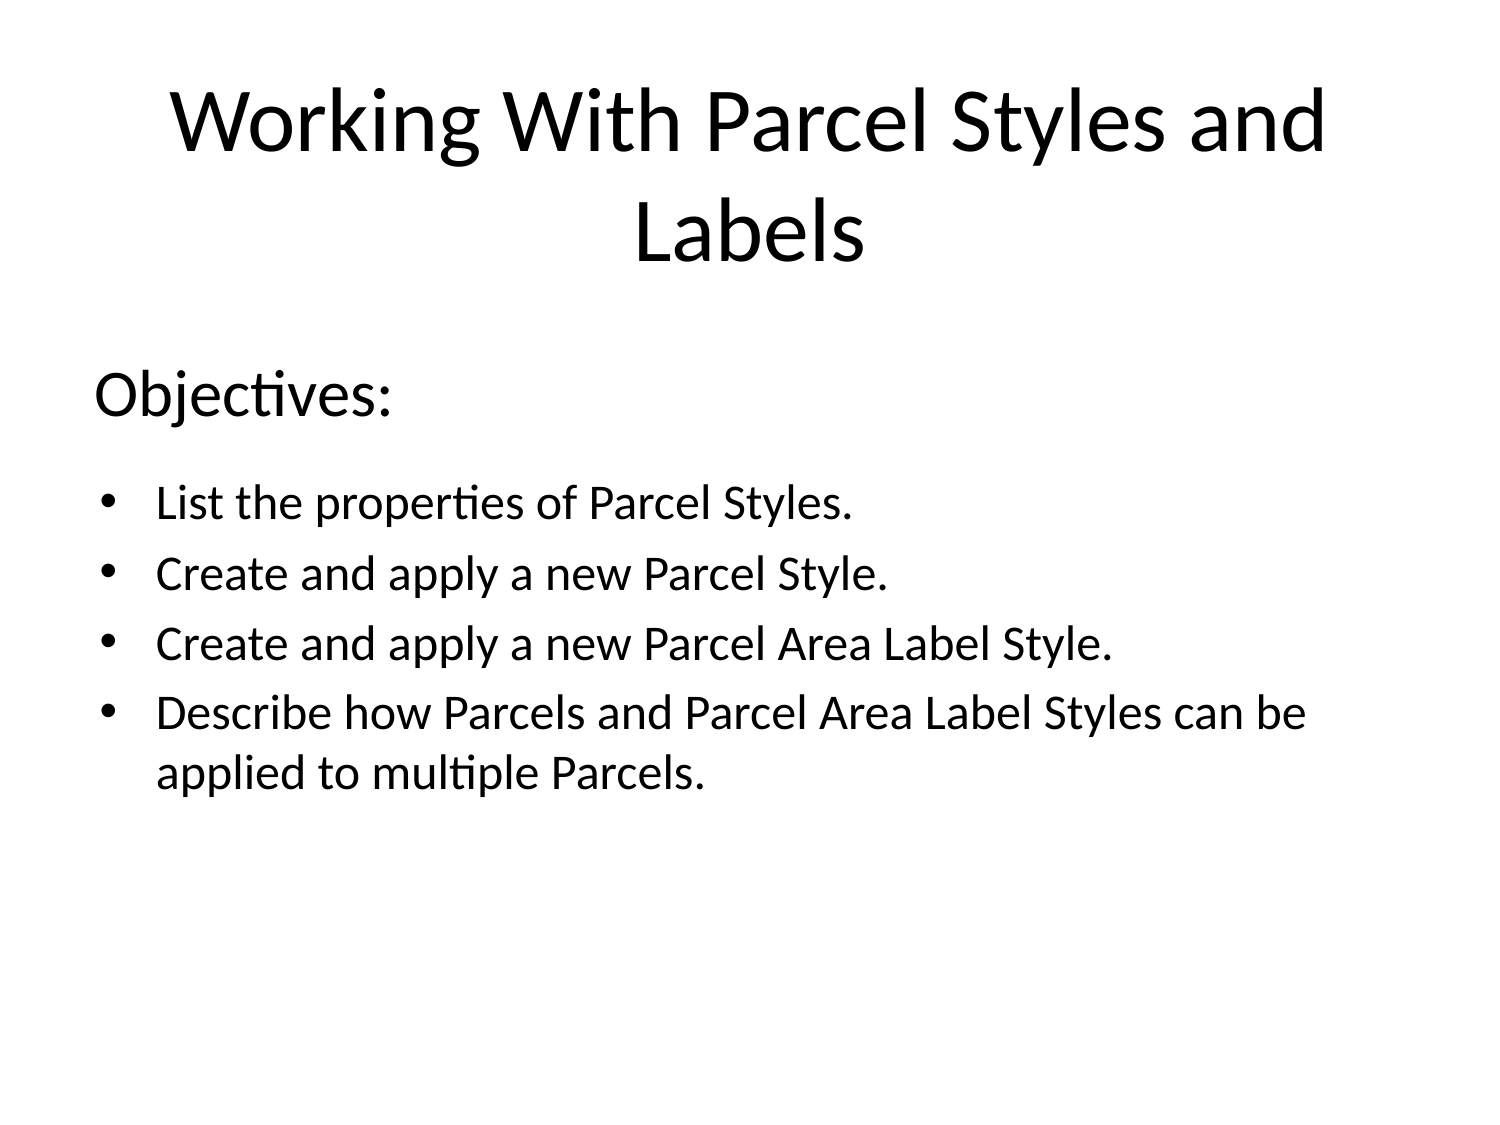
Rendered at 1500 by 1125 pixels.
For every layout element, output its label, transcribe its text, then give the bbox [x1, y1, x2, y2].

list List the properties of Parcel Styles. Create and apply a new Parcel Style. Create and apply a new Parcel Area Label Style. Describe how Parcels and Parcel Area Label Styles can be applied to multiple Parcels. [84, 462, 1423, 1101]
text_box Objectives: [34, 324, 410, 438]
title Working With Parcel Styles and Labels [75, 45, 1425, 294]
